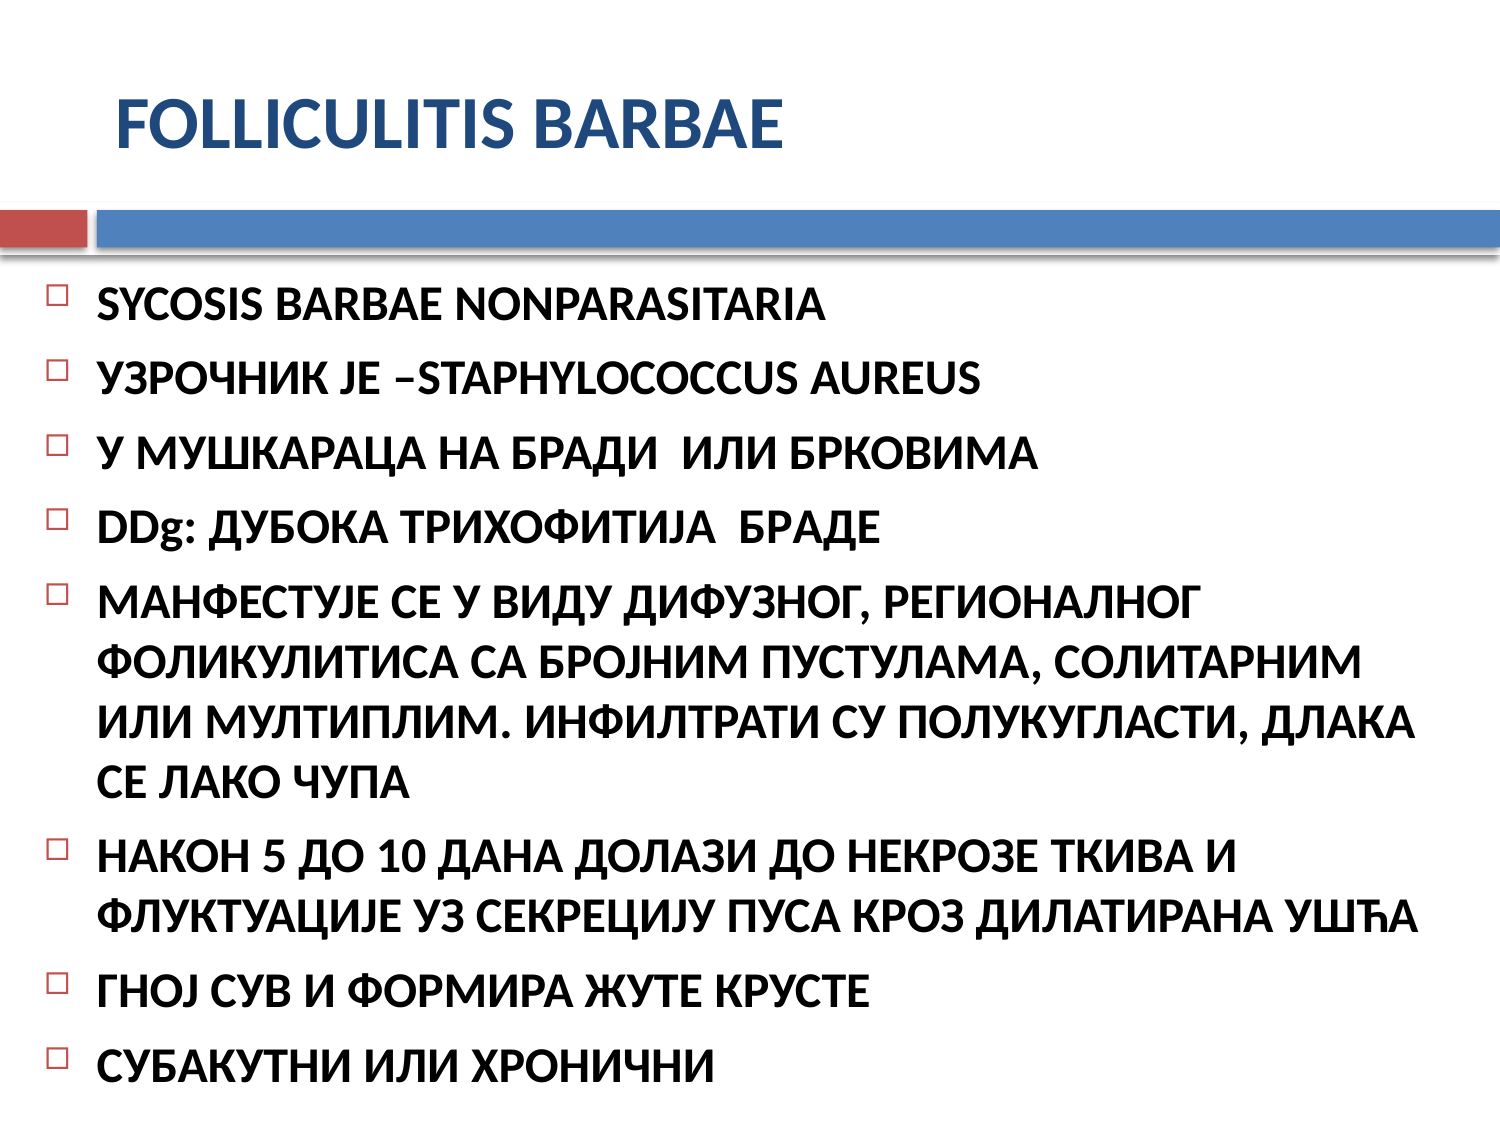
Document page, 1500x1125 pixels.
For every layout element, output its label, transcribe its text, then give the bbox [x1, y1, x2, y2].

list SYCOSIS BARBAE NONPARASITARIA УЗРОЧНИК ЈЕ –STAPHYLOCOCCUS AUREUS У МУШКАРАЦА НА БРАДИ ИЛИ БРКОВИМА DDg: ДУБОКА ТРИХОФИТИЈA БРAДЕ МАНФЕСТУЈЕ СЕ У ВИДУ ДИФУЗНОГ, РЕГИОНАЛНОГ ФОЛИКУЛИТИСА СА БРОЈНИМ ПУСТУЛАМА, СОЛИТАРНИМ ИЛИ МУЛТИПЛИМ. ИНФИЛТРАТИ СУ ПОЛУКУГЛАСТИ, ДЛАКА СЕ ЛАКО ЧУПА НАКОН 5 ДО 10 ДАНА ДОЛАЗИ ДО НЕКРОЗЕ ТКИВА И ФЛУКТУАЦИЈЕ УЗ СЕКРЕЦИЈУ ПУСА КРОЗ ДИЛАТИРАНА УШЋА ГНОЈ СУВ И ФОРМИРА ЖУТЕ КРУСТЕ СУБАКУТНИ ИЛИ ХРОНИЧНИ [29, 262, 1438, 1106]
title FOLLICULITIS BARBAE [100, 37, 1438, 200]
